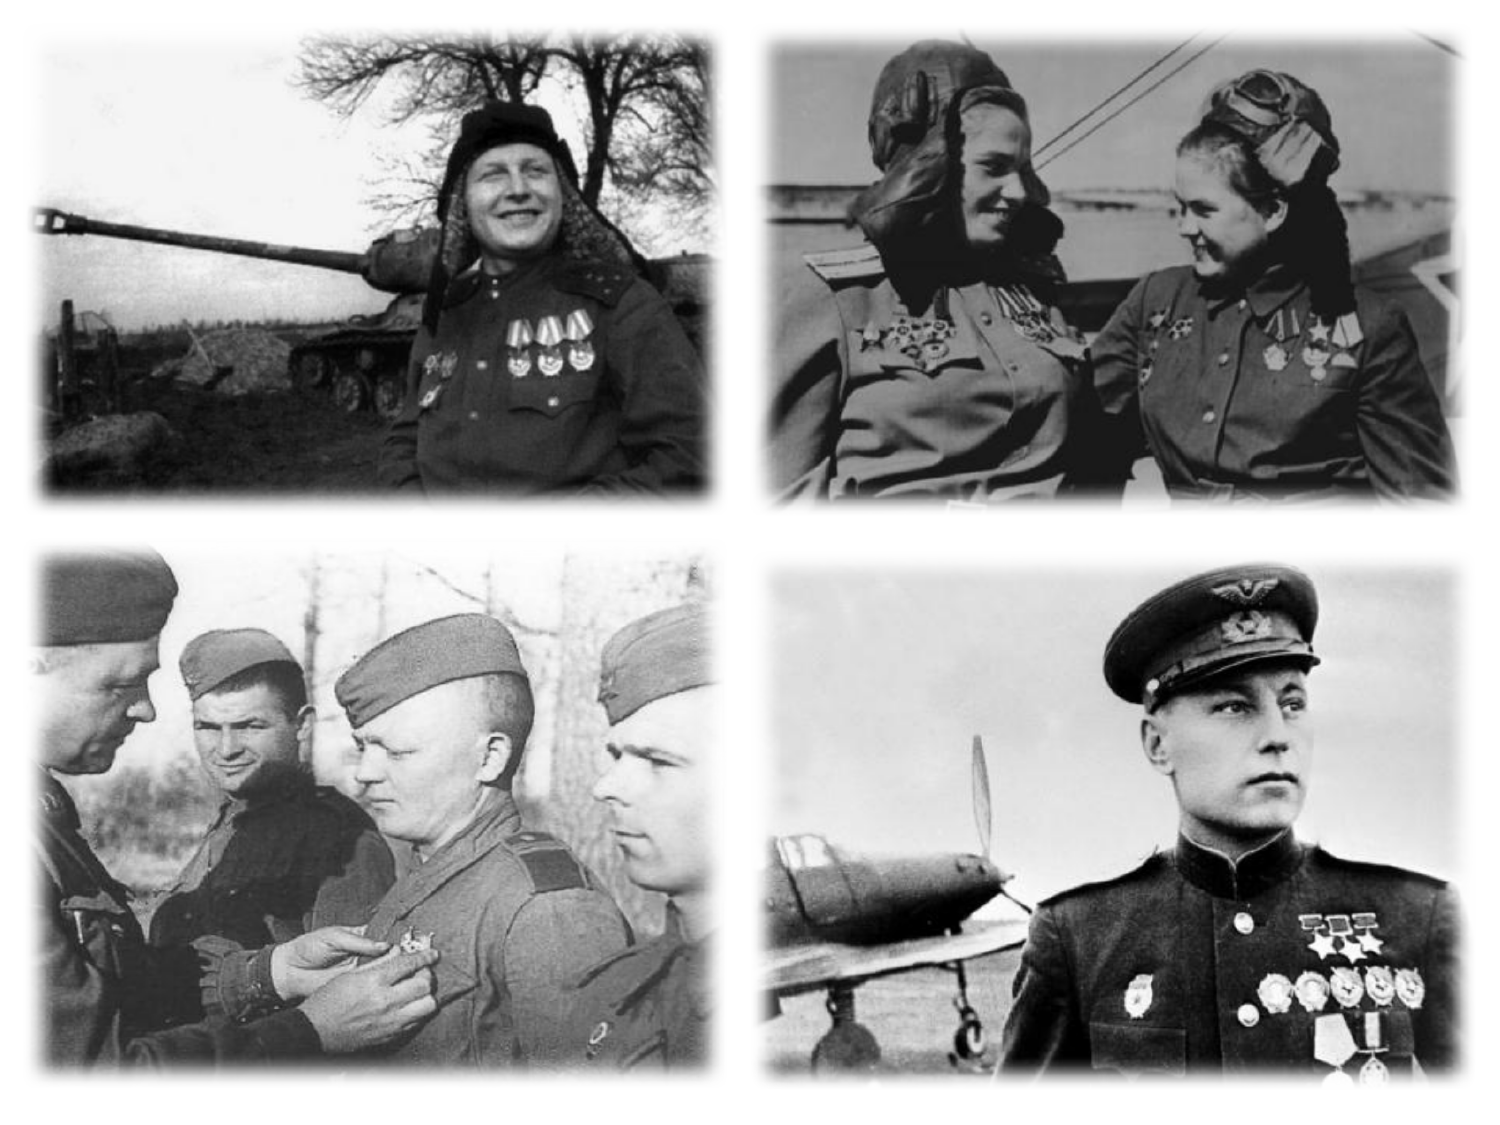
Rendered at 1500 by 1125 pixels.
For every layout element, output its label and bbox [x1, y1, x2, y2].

picture [23, 538, 727, 1090]
picture [749, 550, 1476, 1091]
picture [23, 23, 729, 516]
picture [749, 23, 1472, 516]
